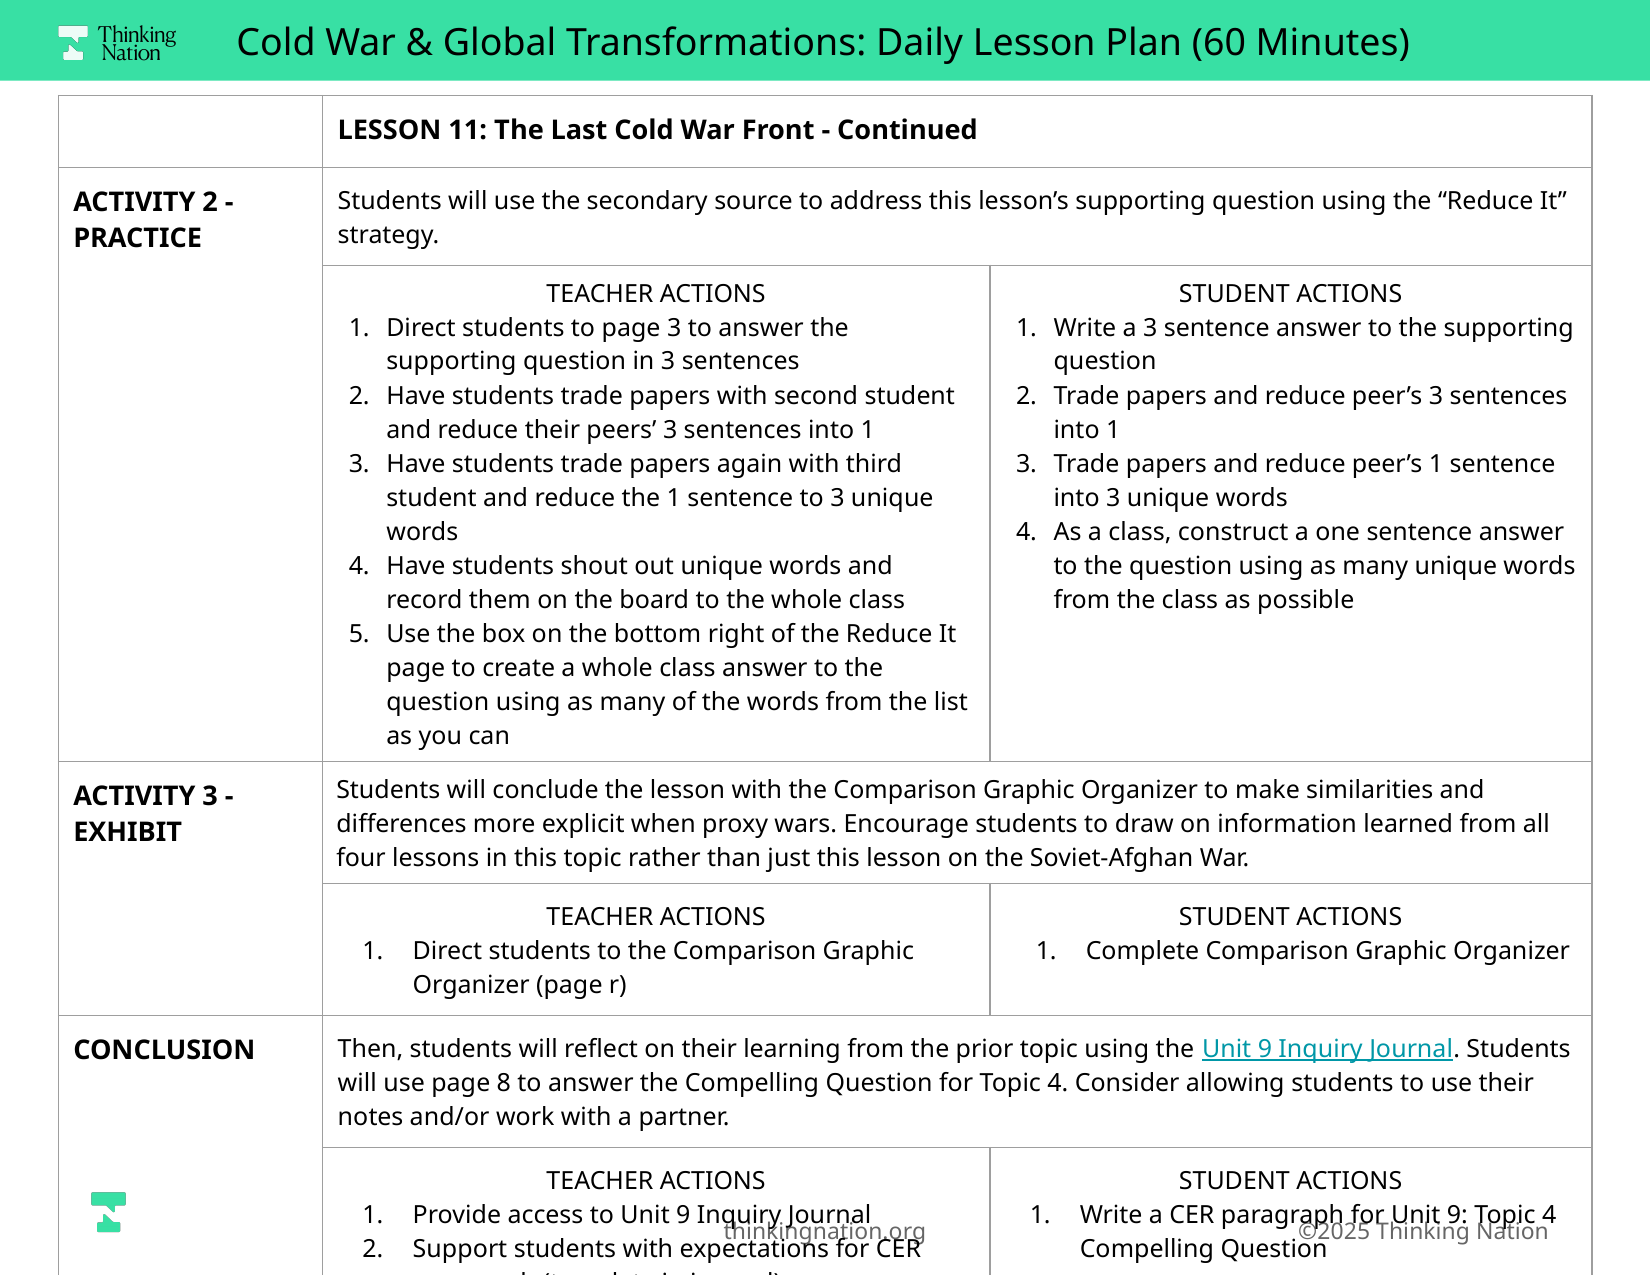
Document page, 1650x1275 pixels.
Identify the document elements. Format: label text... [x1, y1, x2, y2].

table_cell TEACHER ACTIONS Direct students to page 3 to answer the supporting question in 3 sentences Have students trade papers with second student and reduce their peers’ 3 sentences into 1 Have students trade papers again with third student and reduce the 1 sentence to 3 unique words Have students shout out unique words and record them on the board to the whole class Use the box on the bottom right of the Reduce It page to create a whole class answer to the question using as many of the words from the list as you can [323, 266, 989, 761]
table_cell TEACHER ACTIONS Provide access to Unit 9 Inquiry Journal Support students with expectations for CER paragraph (template in journal) [323, 1148, 989, 1275]
table_cell Then, students will reflect on their learning from the prior topic using the Unit 9 Inquiry Journal. Students will use page 8 to answer the Compelling Question for Topic 4. Consider allowing students to use their notes and/or work with a partner. [323, 1016, 1591, 1147]
text_box Cold War & Global Transformations: Daily Lesson Plan (60 Minutes) [0, 0, 1650, 81]
table_cell STUDENT ACTIONS Write a 3 sentence answer to the supporting question Trade papers and reduce peer’s 3 sentences into 1 Trade papers and reduce peer’s 1 sentence into 3 unique words As a class, construct a one sentence answer to the question using as many unique words from the class as possible [991, 266, 1591, 761]
picture [45, 14, 180, 85]
table_cell CONCLUSION [59, 1016, 322, 1275]
picture [80, 1184, 136, 1240]
table_cell Students will use the secondary source to address this lesson’s supporting question using the “Reduce It” strategy. [323, 168, 1591, 265]
table_cell STUDENT ACTIONS Write a CER paragraph for Unit 9: Topic 4 Compelling Question [991, 1148, 1591, 1275]
table_cell STUDENT ACTIONS Complete Comparison Graphic Organizer [991, 884, 1591, 1015]
table_cell Students will conclude the lesson with the Comparison Graphic Organizer to make similarities and differences more explicit when proxy wars. Encourage students to draw on information learned from all four lessons in this topic rather than just this lesson on the Soviet-Afghan War. [323, 762, 1591, 883]
table_header LESSON 11: The Last Cold War Front - Continued [323, 96, 1591, 167]
table_cell ACTIVITY 3 - EXHIBIT [59, 762, 322, 1015]
table_cell ACTIVITY 2 - PRACTICE [59, 168, 322, 761]
table_header [59, 96, 322, 167]
table_cell TEACHER ACTIONS Direct students to the Comparison Graphic Organizer (page r) [323, 884, 989, 1015]
